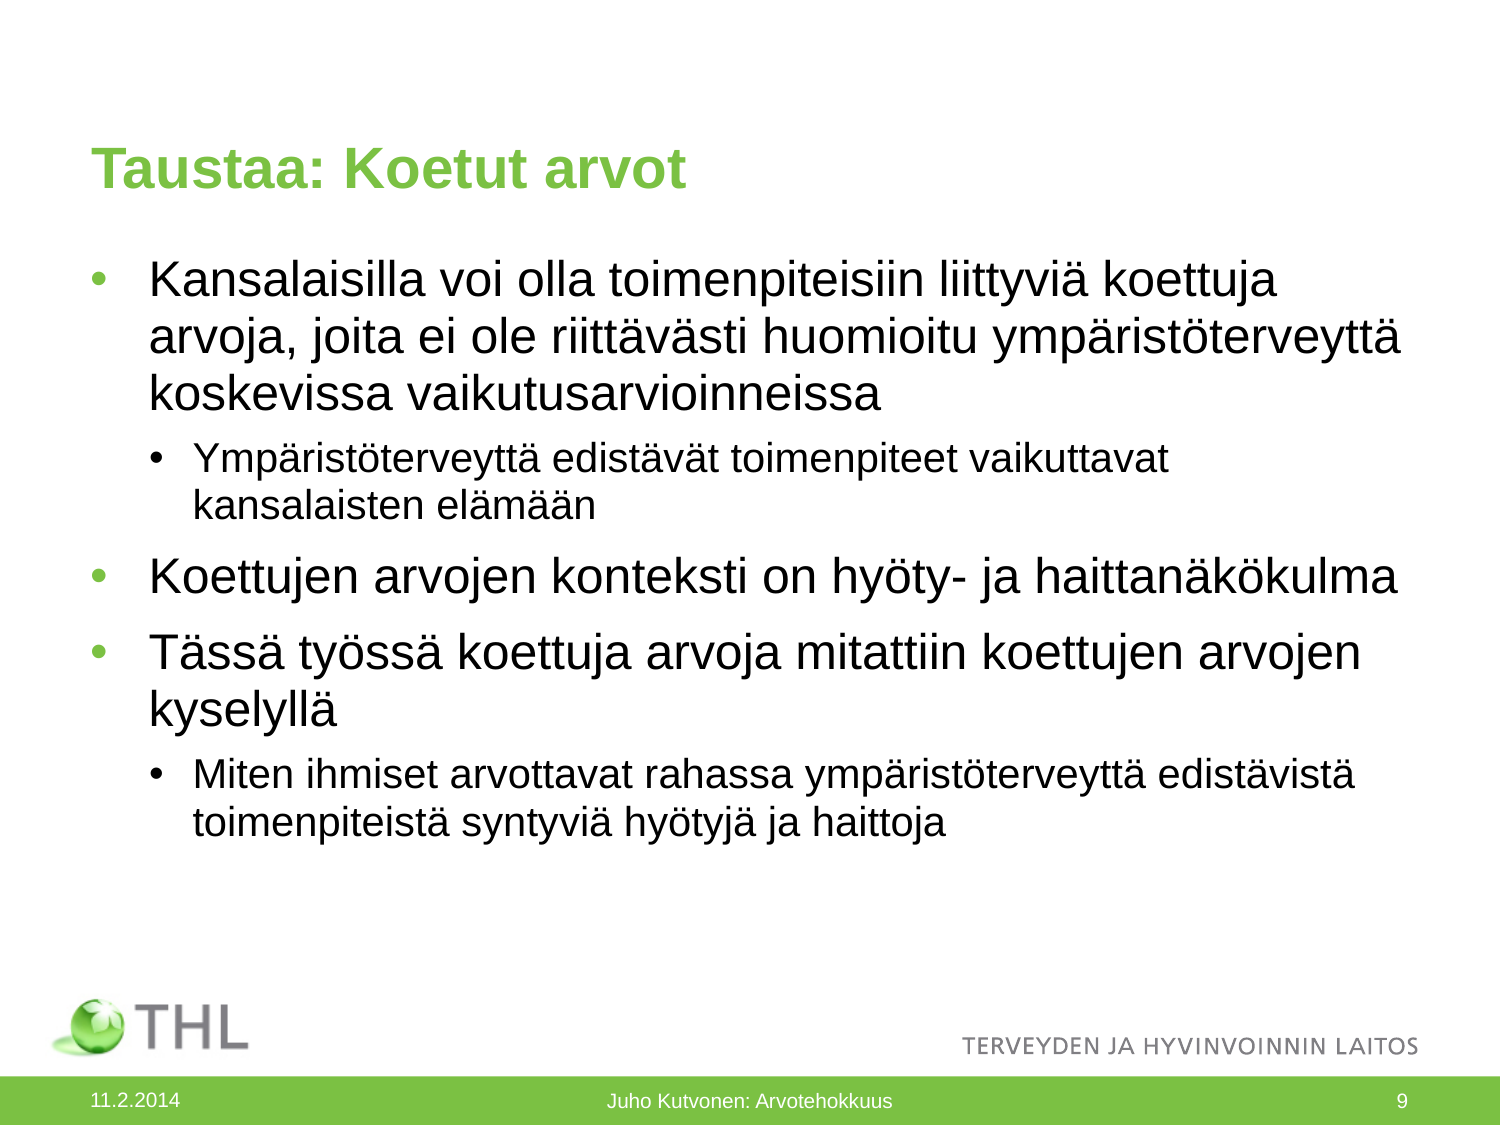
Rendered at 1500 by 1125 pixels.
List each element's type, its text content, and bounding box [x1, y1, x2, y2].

list Kansalaisilla voi olla toimenpiteisiin liittyviä koettuja arvoja, joita ei ole riittävästi huomioitu ympäristöterveyttä koskevissa vaikutusarvioinneissa Ympäristöterveyttä edistävät toimenpiteet vaikuttavat kansalaisten elämään Koettujen arvojen konteksti on hyöty- ja haittanäkökulma Tässä työssä koettuja arvoja mitattiin koettujen arvojen kyselyllä Miten ihmiset arvottavat rahassa ympäristöterveyttä edistävistä toimenpiteistä syntyviä hyötyjä ja haittoja [74, 243, 1424, 965]
title Taustaa: Koetut arvot [76, 42, 1424, 209]
slide_number 9 [1245, 1082, 1424, 1118]
footer Juho Kutvonen: Arvotehokkuus [253, 1082, 1245, 1118]
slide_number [74, 1080, 255, 1118]
picture [24, 983, 275, 1067]
